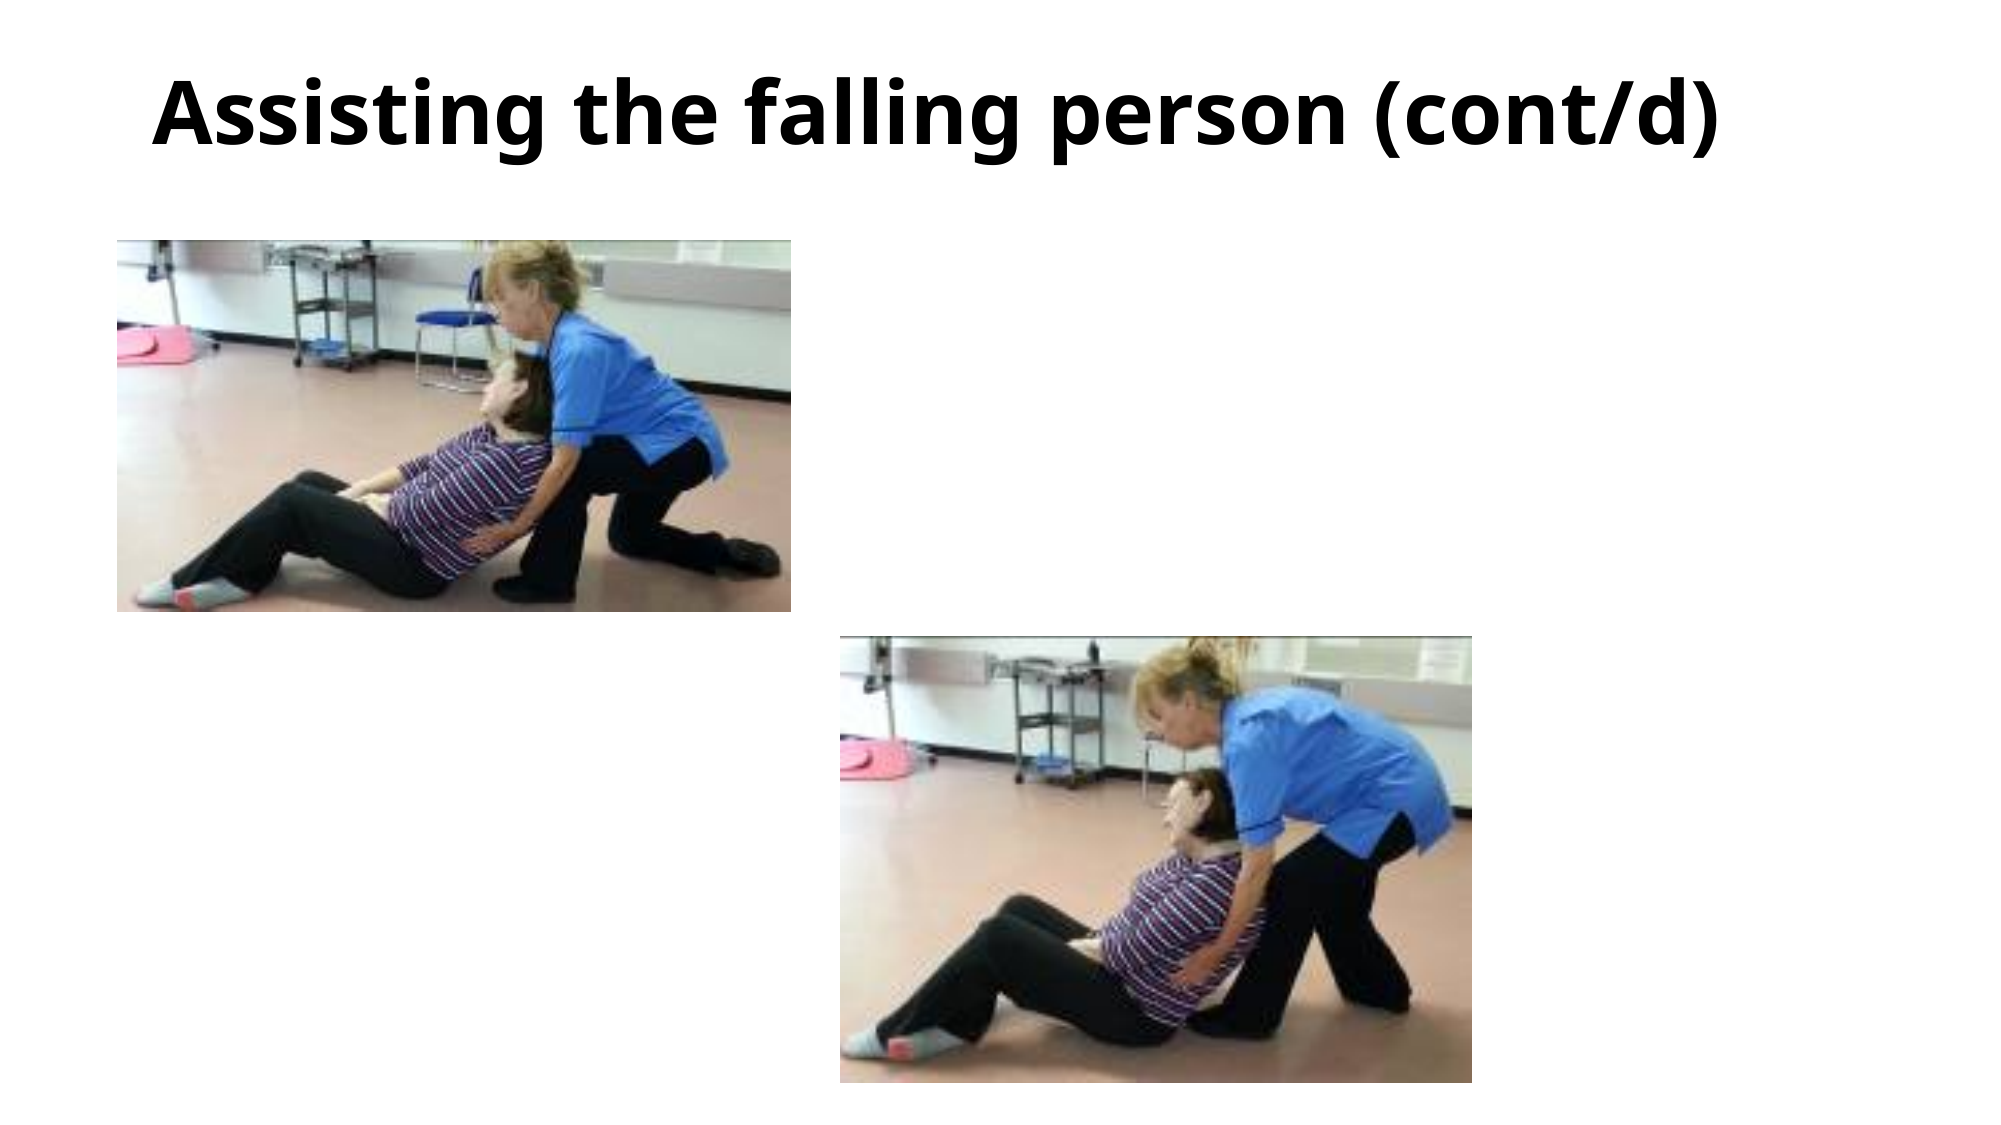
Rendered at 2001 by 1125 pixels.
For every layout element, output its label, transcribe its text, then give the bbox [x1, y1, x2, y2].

picture [840, 636, 1472, 1083]
title Assisting the falling person (cont/d) [137, 59, 1863, 278]
picture [117, 240, 791, 612]
